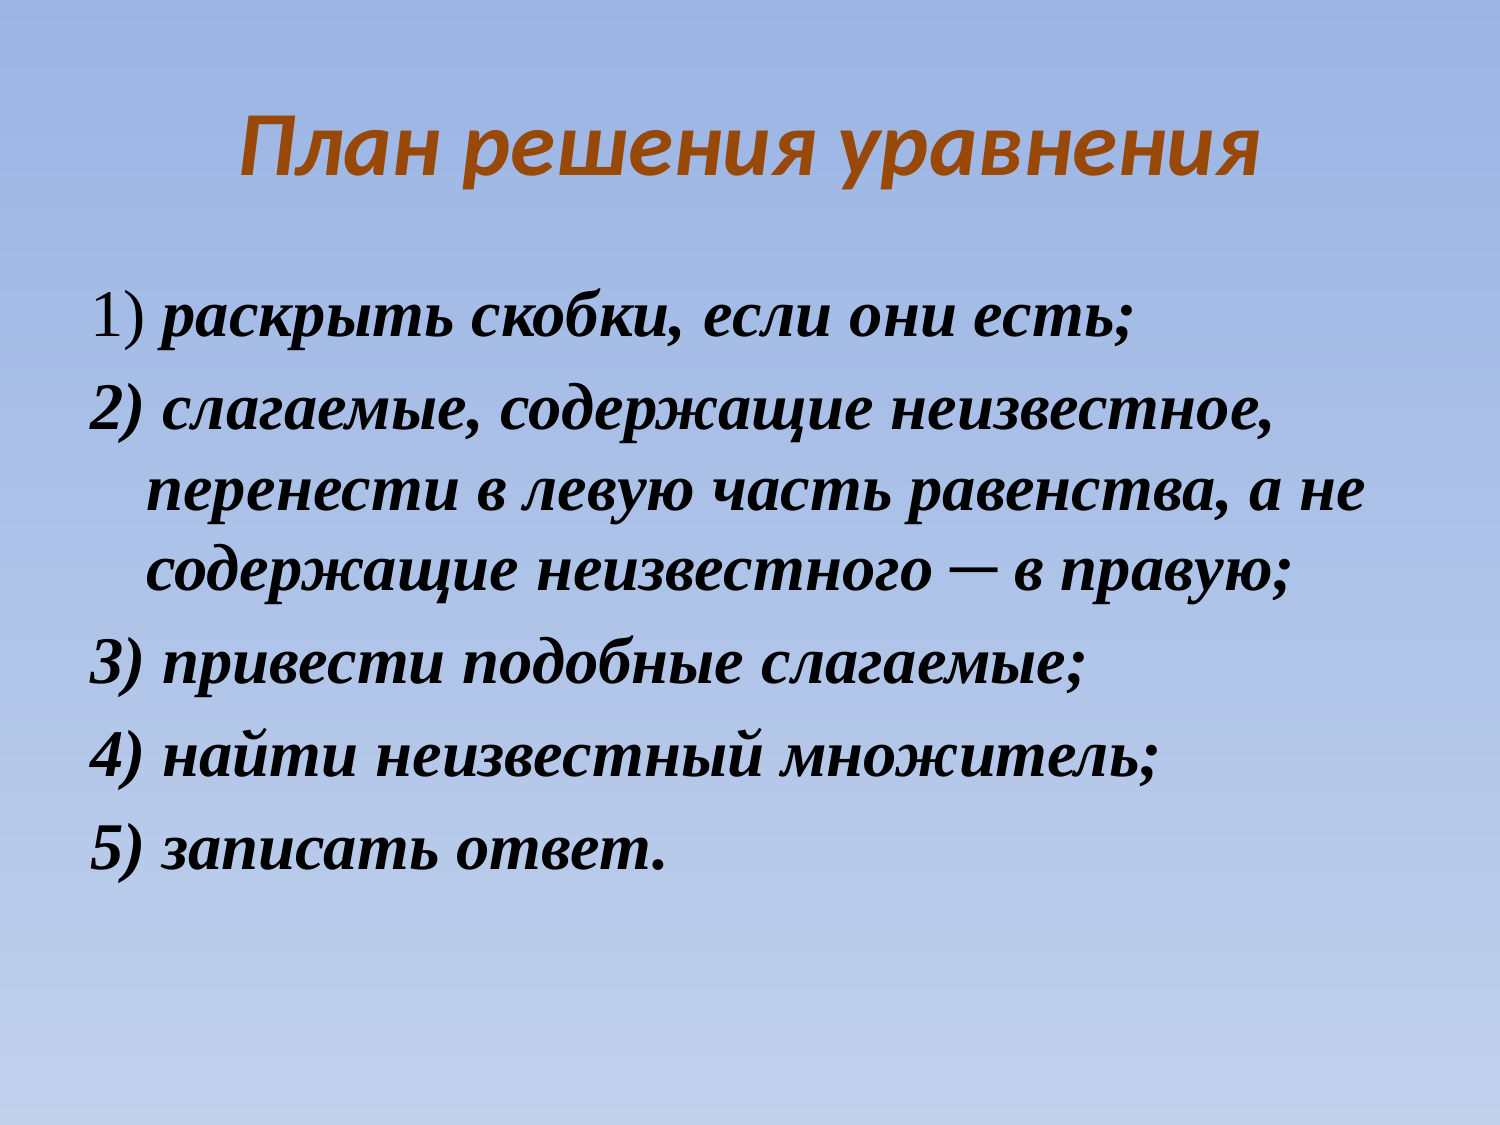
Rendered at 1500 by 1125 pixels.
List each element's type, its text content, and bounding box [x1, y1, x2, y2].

list 1) раскрыть скобки, если они есть; 2) слагаемые, содержащие неизвестное, перенести в левую часть равенства, а не содержащие неизвестного ─ в правую; 3) привести подобные слагаемые; 4) найти неизвестный множитель; 5) записать ответ. [75, 262, 1425, 1005]
title План решения уравнения [75, 45, 1425, 233]
